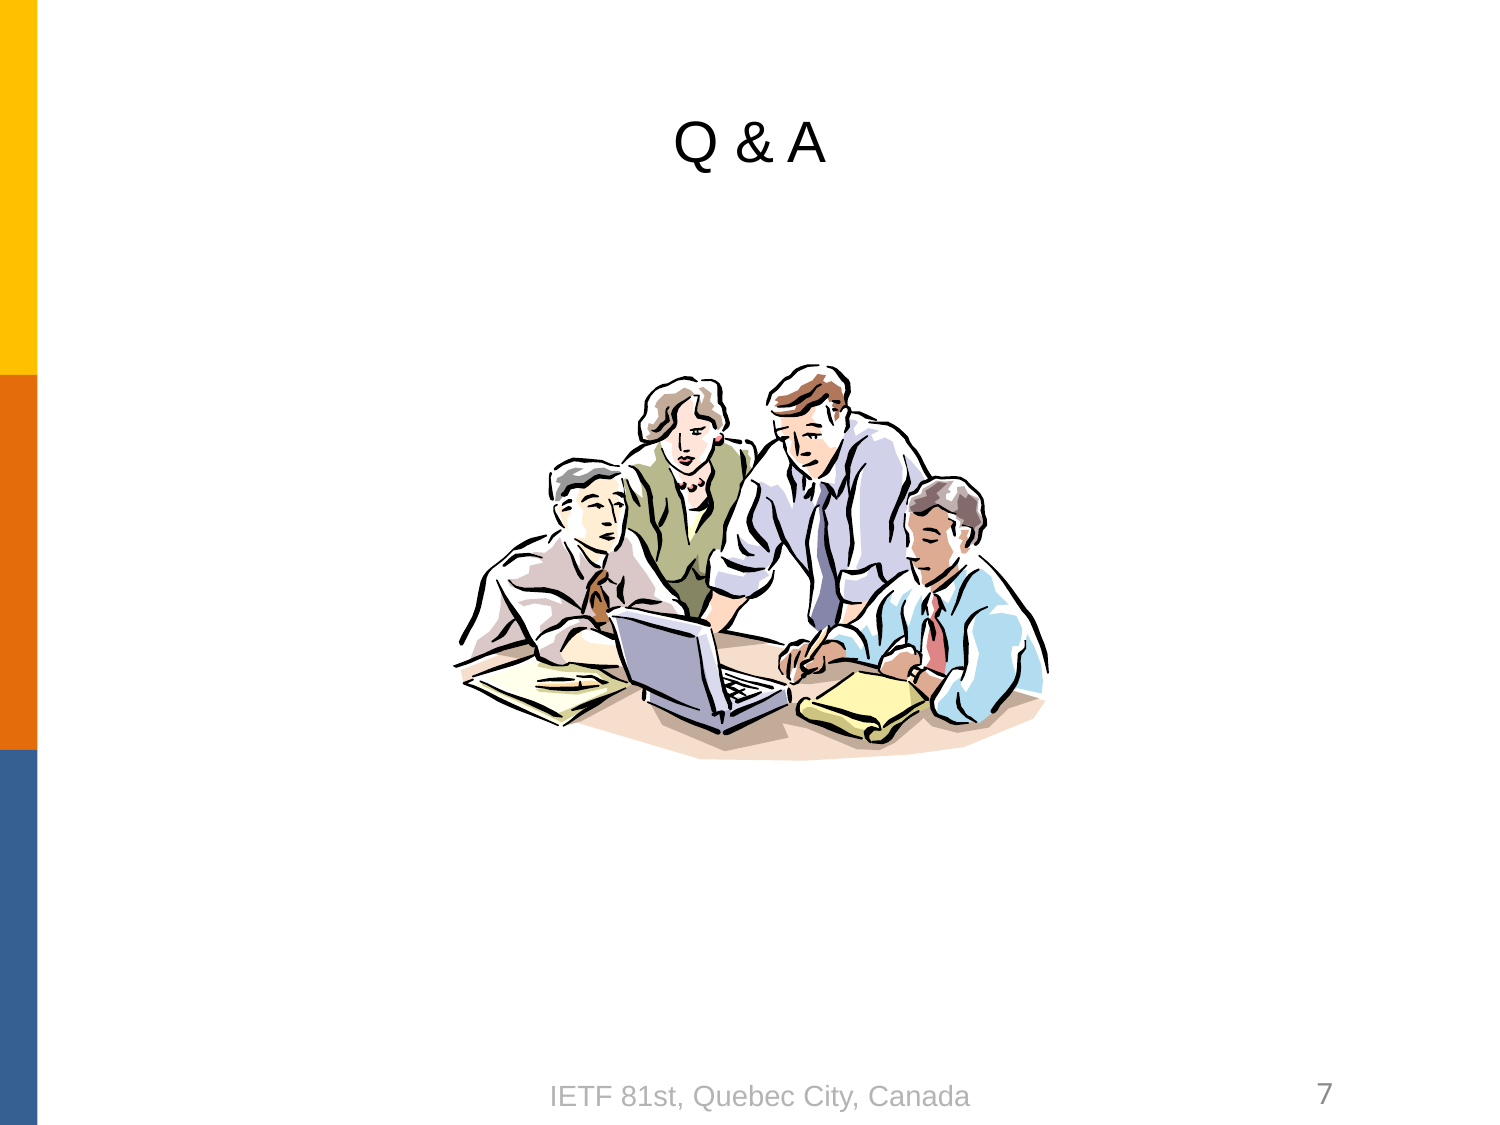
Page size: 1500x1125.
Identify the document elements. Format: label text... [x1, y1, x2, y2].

slide_number 7 [1149, 1065, 1500, 1125]
footer IETF 81st, Quebec City, Canada [512, 1065, 1008, 1125]
title Q & A [74, 44, 1426, 233]
picture [445, 359, 1055, 765]
